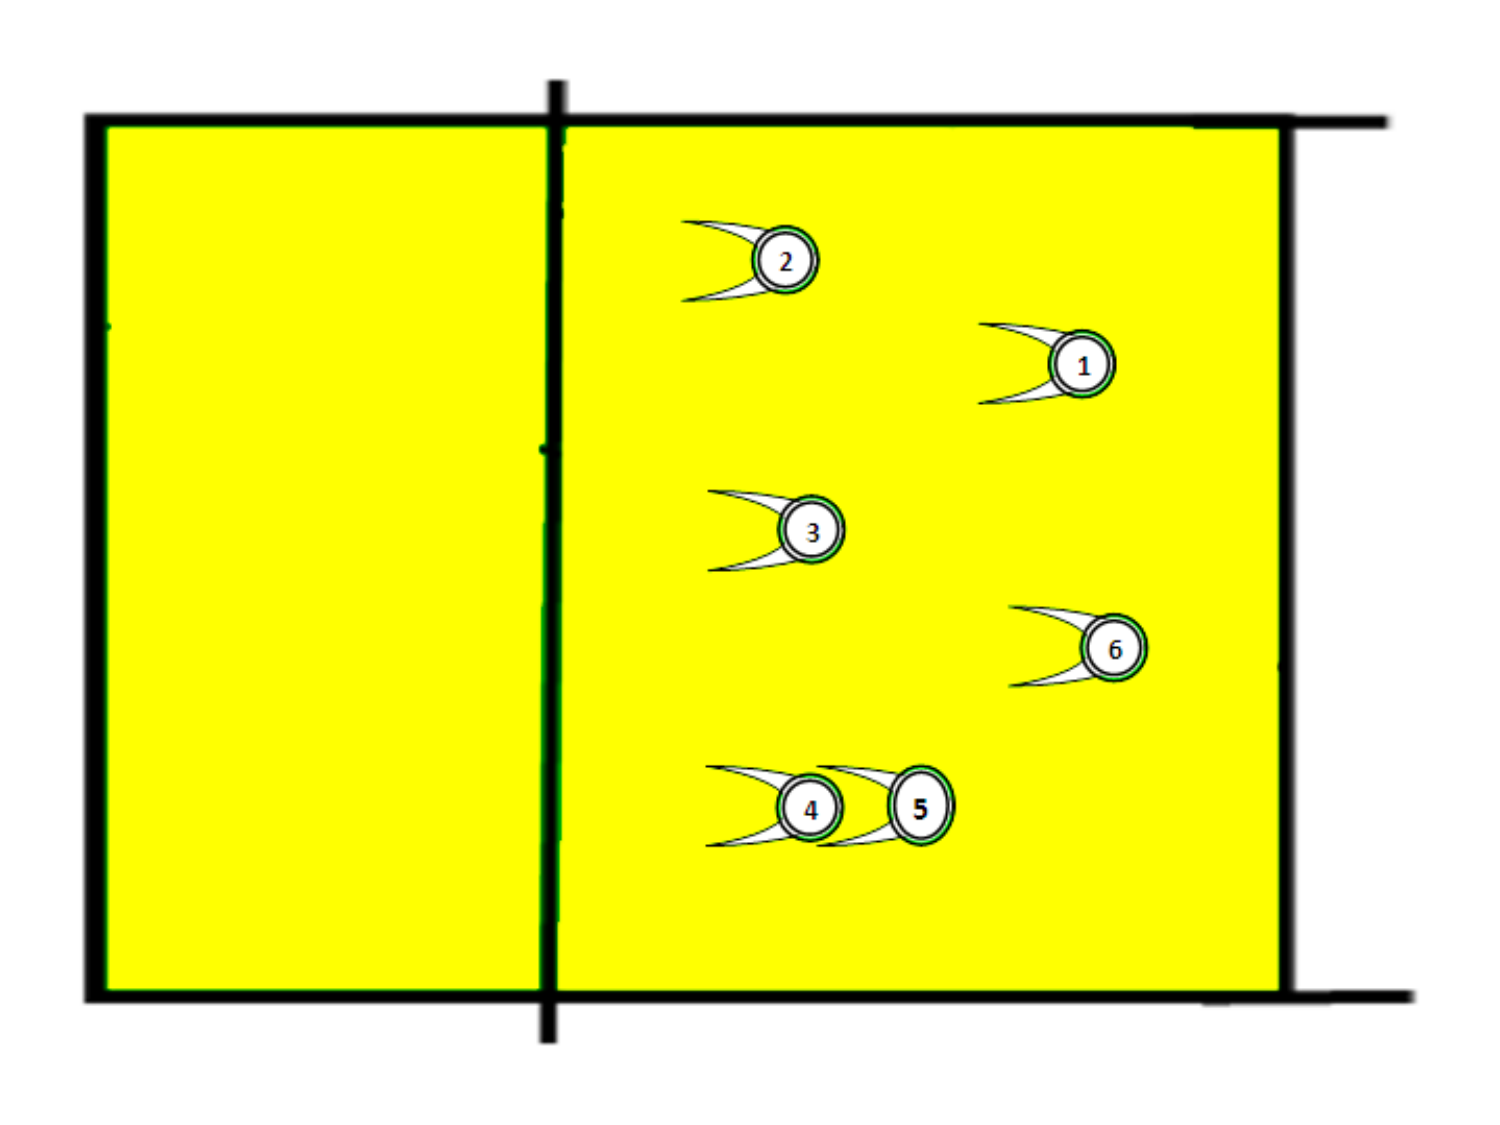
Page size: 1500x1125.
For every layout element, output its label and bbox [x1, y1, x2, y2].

picture [64, 44, 1436, 1081]
